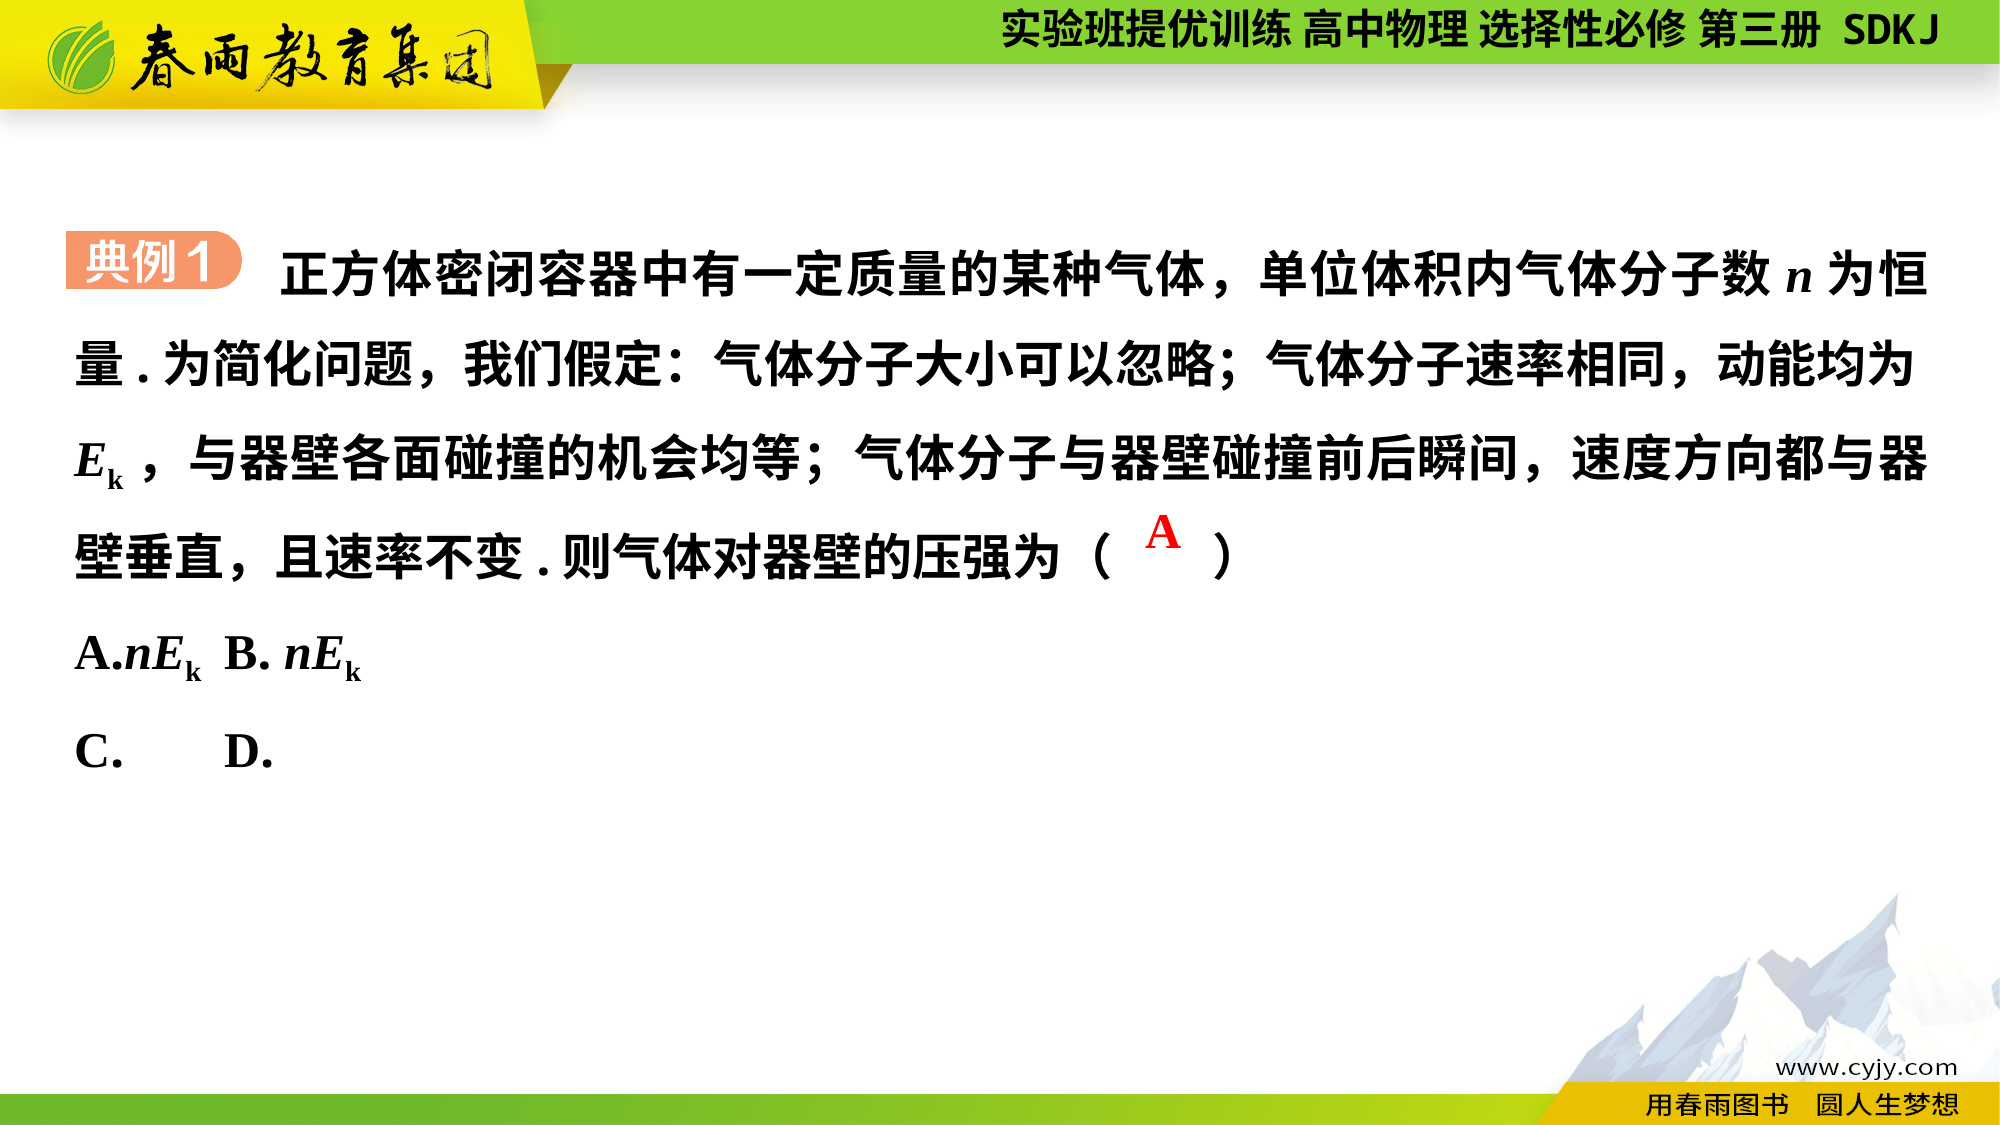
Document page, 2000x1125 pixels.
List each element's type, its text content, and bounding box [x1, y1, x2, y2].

picture [0, 0, 2000, 1125]
text_box A [1130, 491, 1196, 567]
